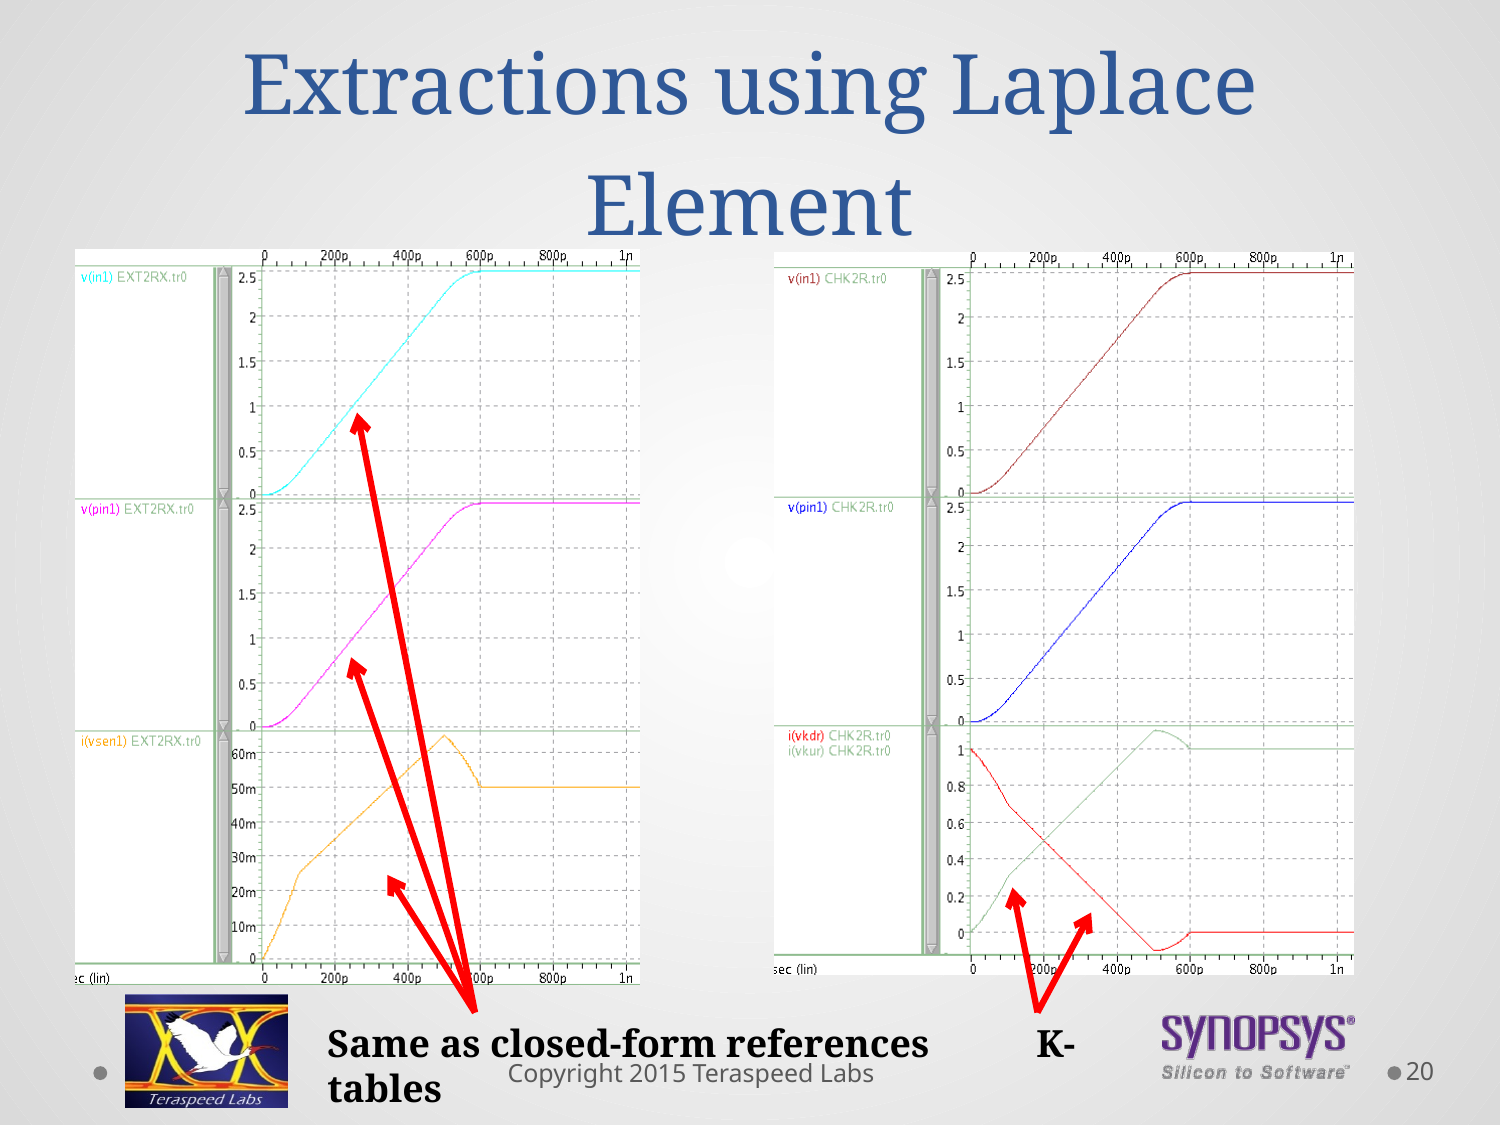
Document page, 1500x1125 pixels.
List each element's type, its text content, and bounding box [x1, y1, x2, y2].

picture [1162, 1000, 1355, 1092]
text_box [356, 412, 476, 1013]
text_box Same as closed-form references K-tables [312, 1012, 1175, 1118]
picture [74, 249, 640, 985]
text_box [1037, 912, 1092, 1013]
picture [774, 252, 1354, 976]
picture [125, 994, 288, 1108]
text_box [1012, 887, 1038, 1013]
slide_number 20 [1401, 1042, 1494, 1103]
title Extractions using Laplace Element [75, 0, 1425, 263]
